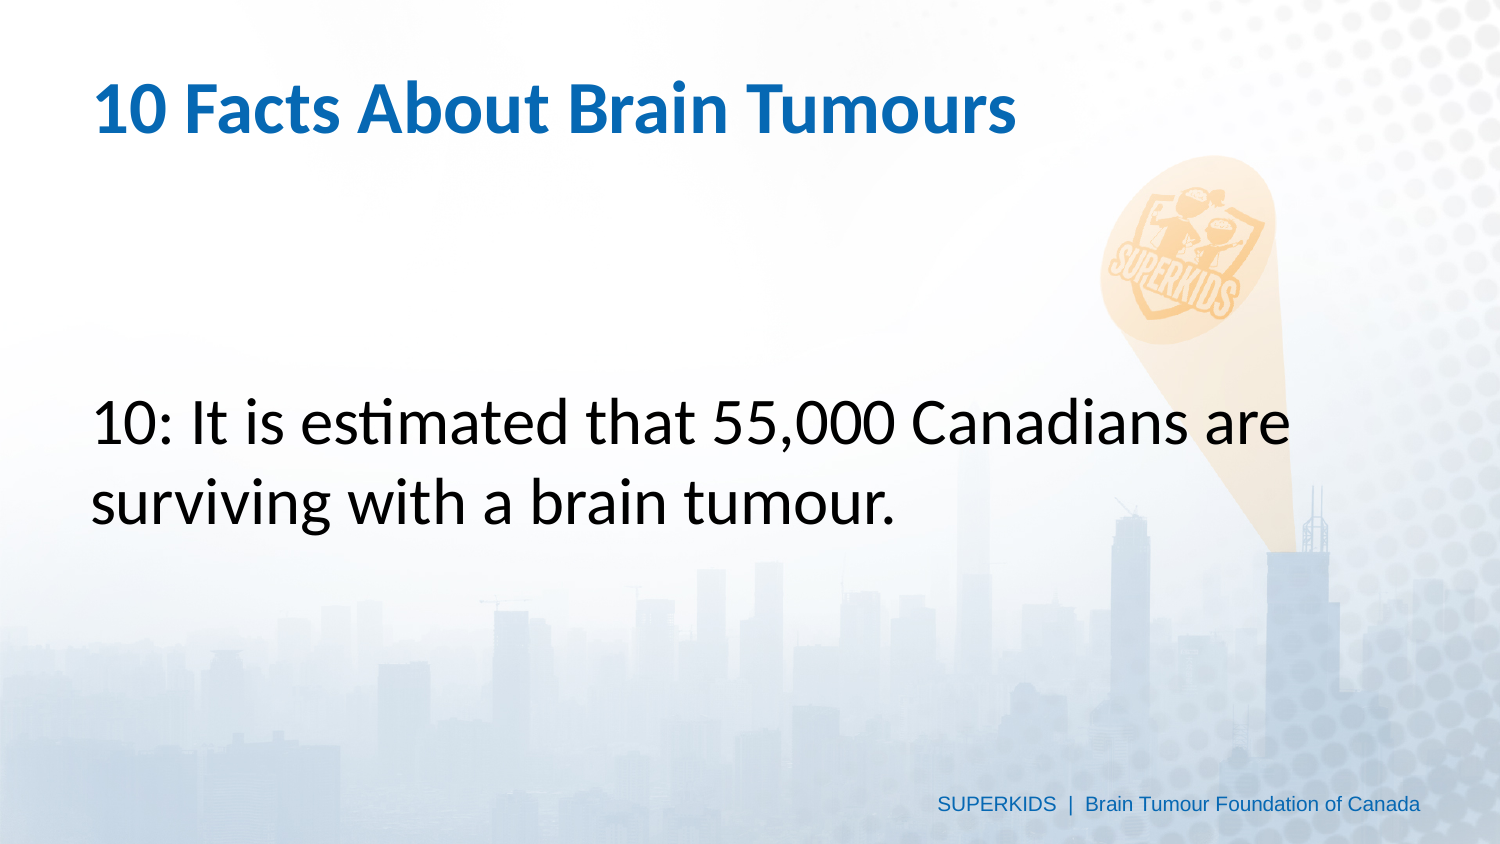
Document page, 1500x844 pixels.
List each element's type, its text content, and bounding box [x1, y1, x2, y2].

picture [0, 0, 1500, 844]
list 10: It is estimated that 55,000 Canadians are surviving with a brain tumour. [74, 196, 1426, 754]
title 10 Facts About Brain Tumours [76, 33, 1426, 175]
